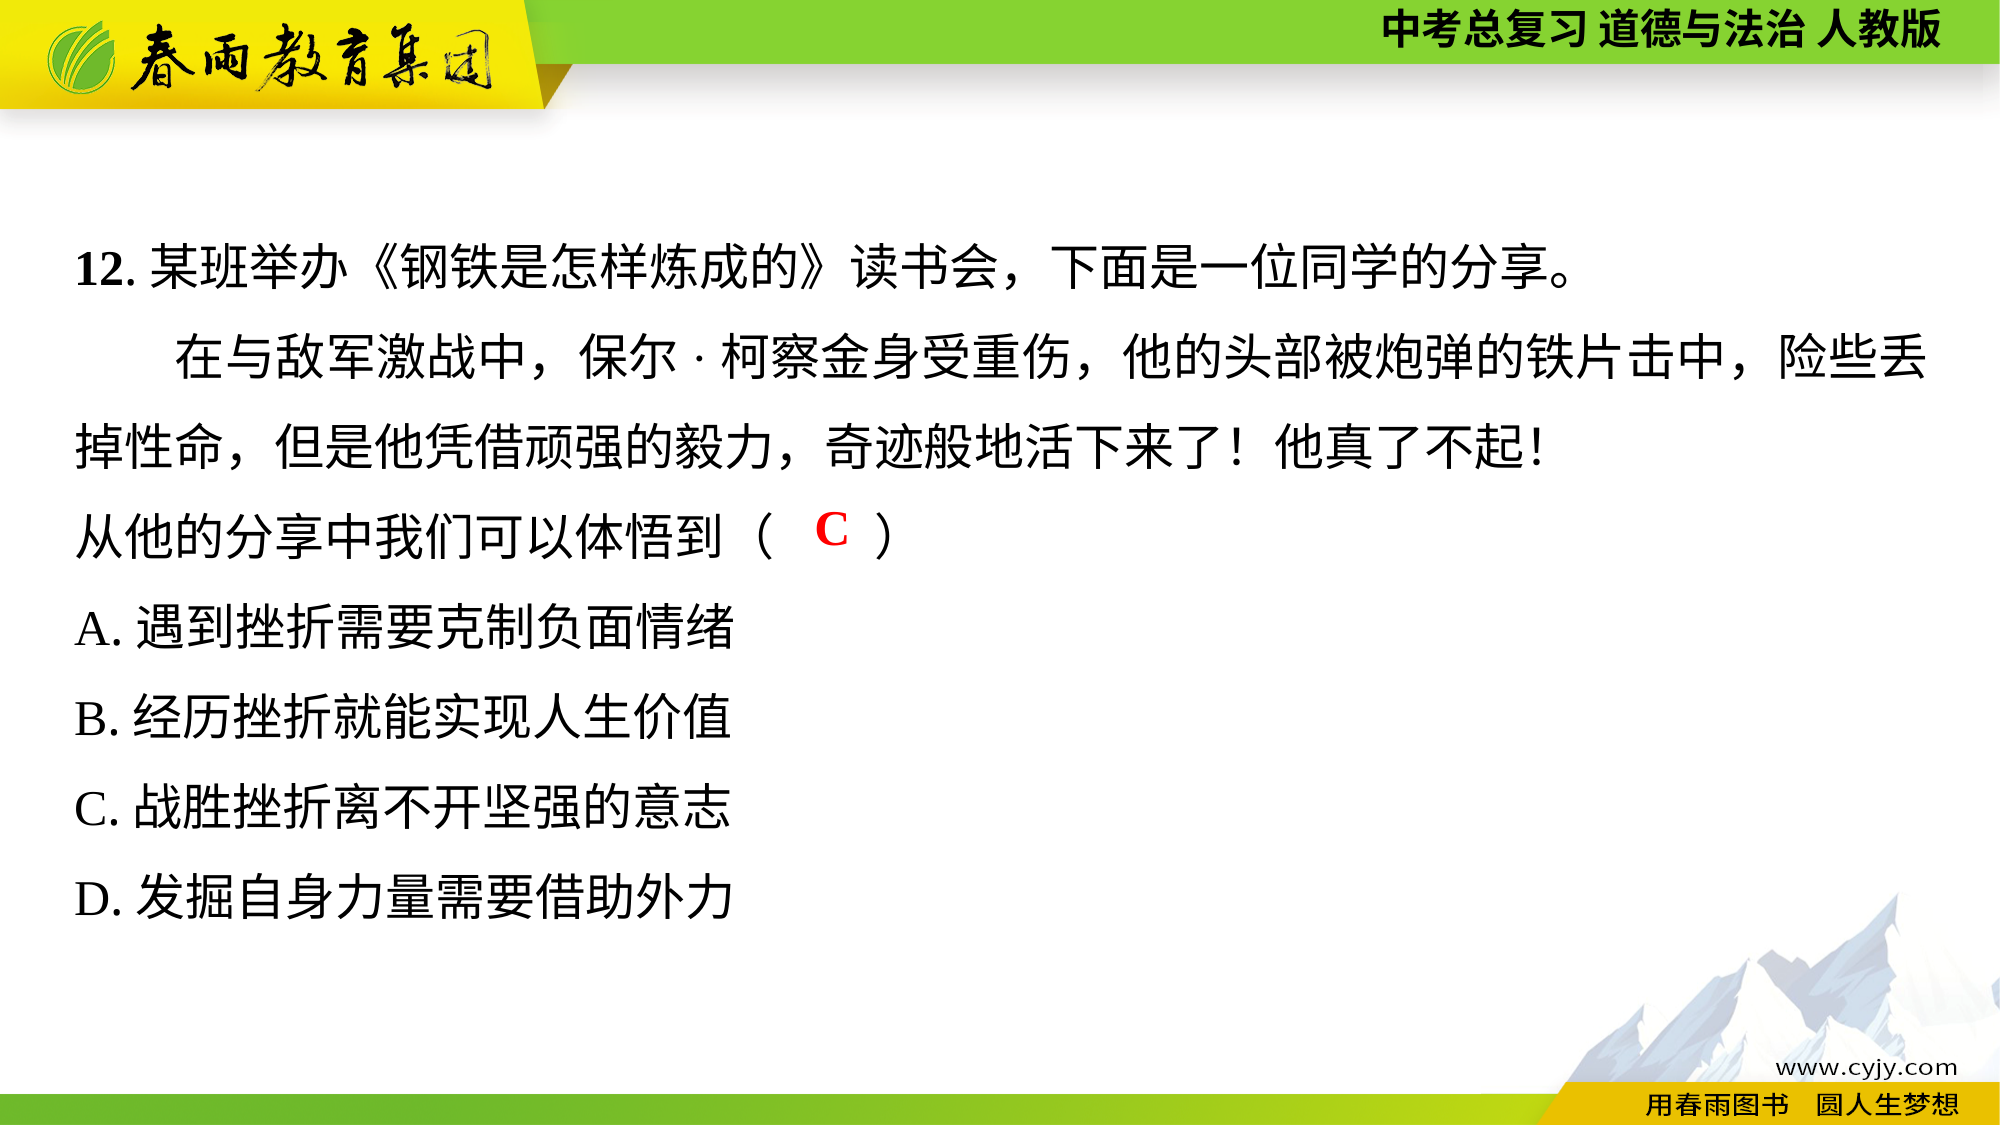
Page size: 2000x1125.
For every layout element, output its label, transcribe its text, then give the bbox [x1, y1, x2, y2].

picture [0, 0, 2000, 1125]
list 12.某班举办《钢铁是怎样炼成的》读书会，下面是一位同学的分享。 在与敌军激战中，保尔·柯察金身受重伤，他的头部被炮弹的铁片击中，险些丢掉性命，但是他凭借顽强的毅力，奇迹般地活下来了！他真了不起！ 从他的分享中我们可以体悟到（ ） A.遇到挫折需要克制负面情绪 B.经历挫折就能实现人生价值 C.战胜挫折离不开坚强的意志 D.发掘自身力量需要借助外力 [59, 198, 1944, 929]
text_box C [799, 487, 866, 563]
